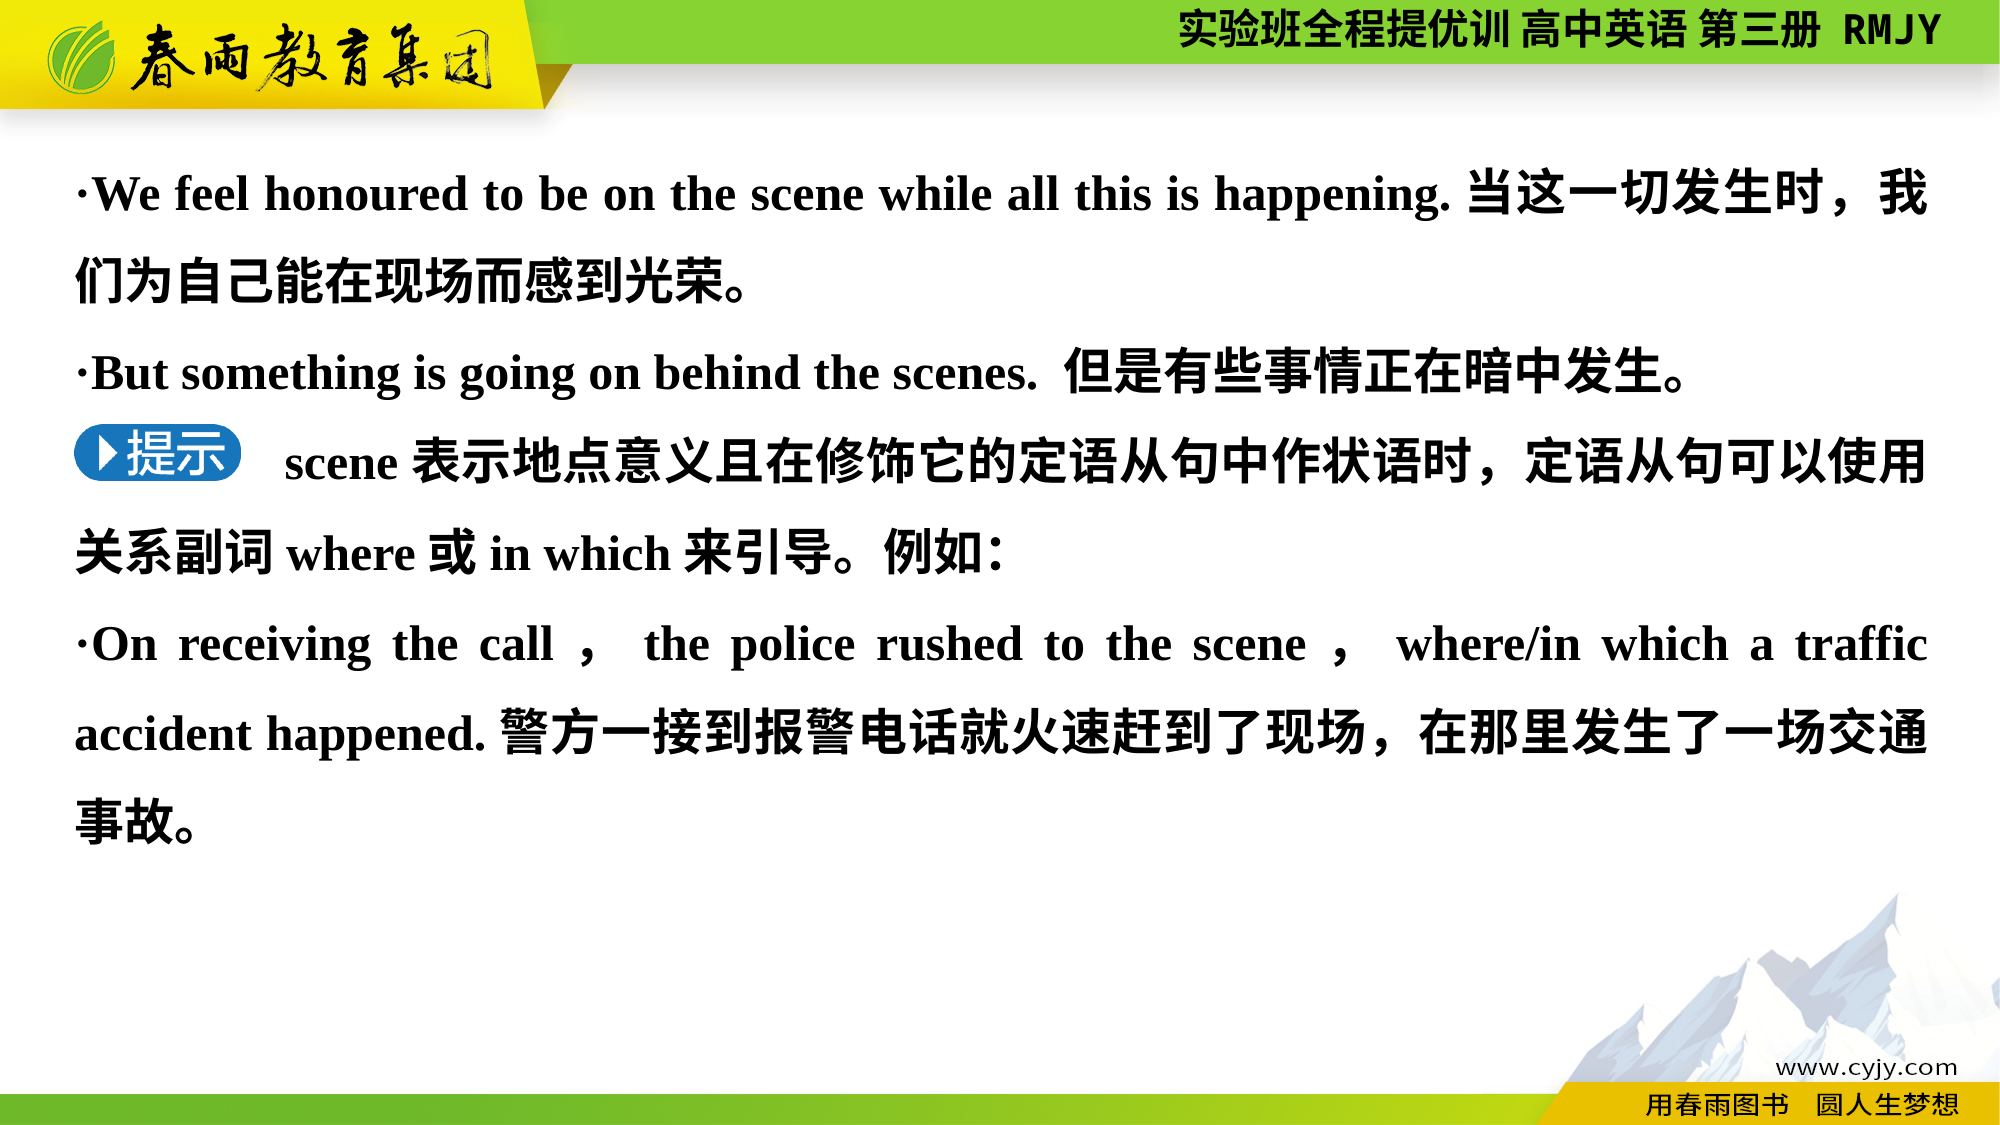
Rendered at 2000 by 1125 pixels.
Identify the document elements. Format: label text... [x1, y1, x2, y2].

picture [0, 0, 2000, 1125]
list ·We feel honoured to be on the scene while all this is happening.当这一切发生时，我们为自己能在现场而感到光荣。 ·But something is going on behind the scenes. 但是有些事情正在暗中发生。 scene表示地点意义且在修饰它的定语从句中作状语时，定语从句可以使用关系副词where或in which来引导。例如： ·On receiving the call，the police rushed to the scene，where/in which a traffic accident happened.警方一接到报警电话就火速赶到了现场，在那里发生了一场交通事故。 [59, 122, 1944, 865]
